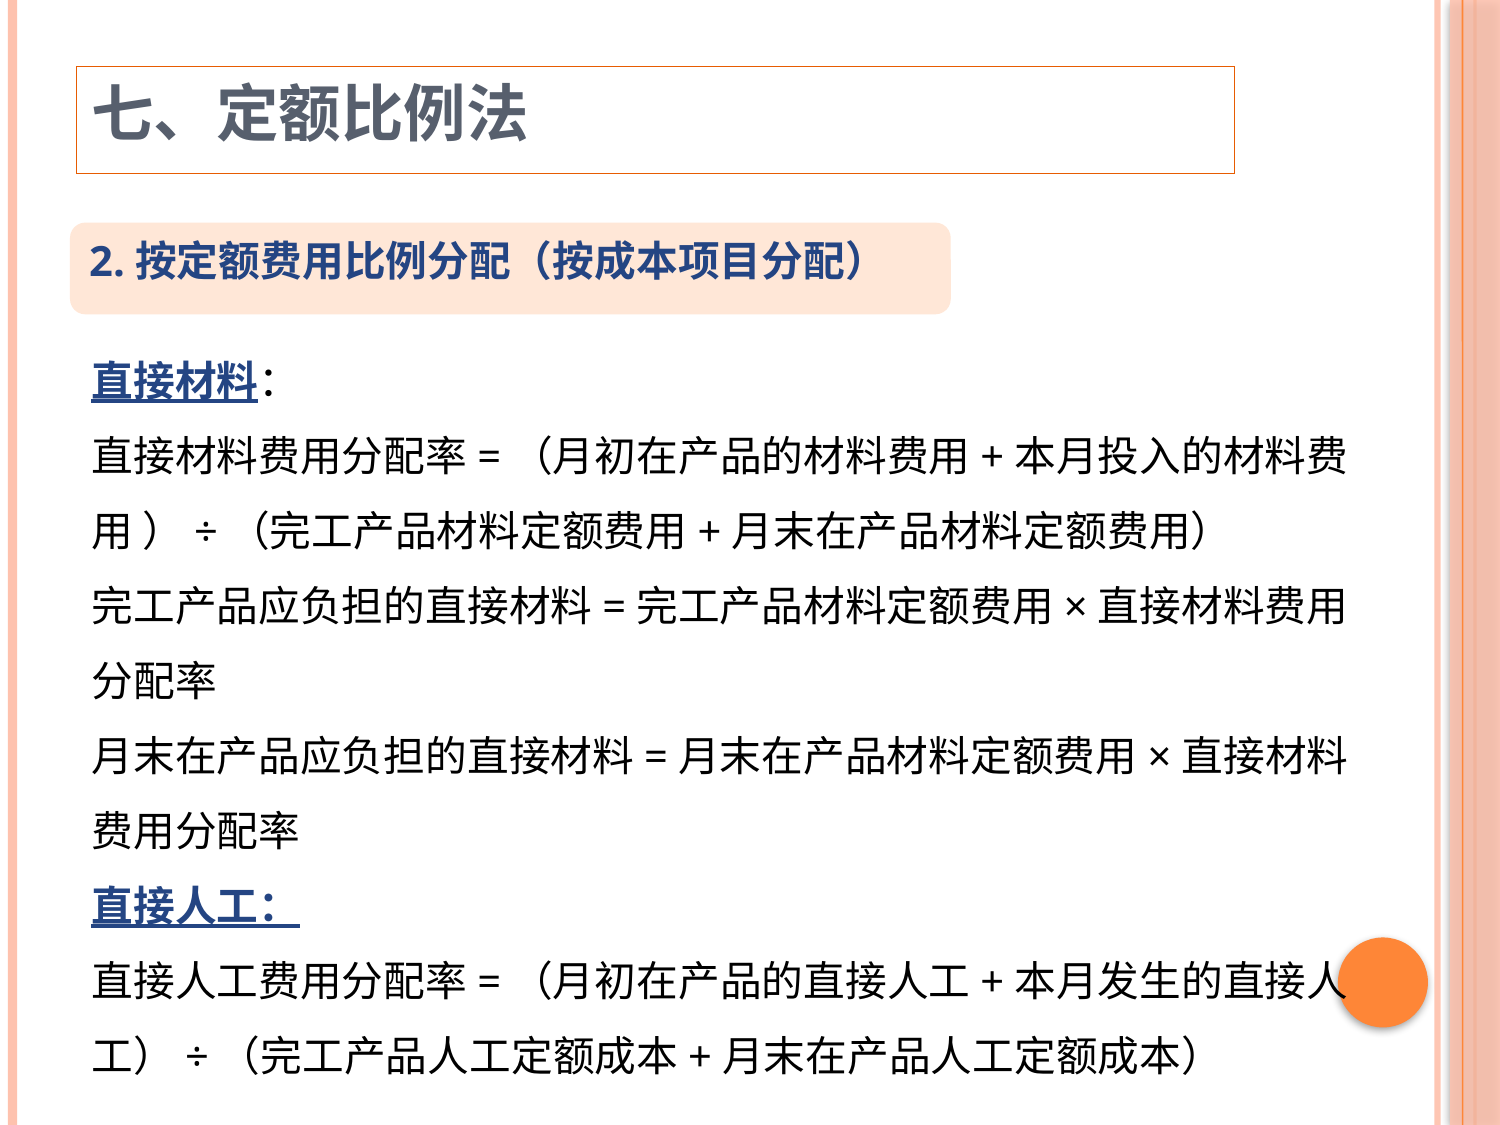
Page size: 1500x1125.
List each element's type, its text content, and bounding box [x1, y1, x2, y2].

text_box 七、定额比例法 [76, 66, 1235, 174]
text_box 直接材料： 直接材料费用分配率=（月初在产品的材料费用+本月投入的材料费用 ）÷（完工产品材料定额费用+月末在产品材料定额费用） 完工产品应负担的直接材料=完工产品材料定额费用×直接材料费用分配率 月末在产品应负担的直接材料=月末在产品材料定额费用×直接材料费用分配率 直接人工： 直接人工费用分配率=（月初在产品的直接人工+本月发生的直接人工）÷（完工产品人工定额成本+月末在产品人工定额成本） [76, 322, 1388, 1087]
text_box 2.按定额费用比例分配（按成本项目分配） [69, 222, 951, 315]
